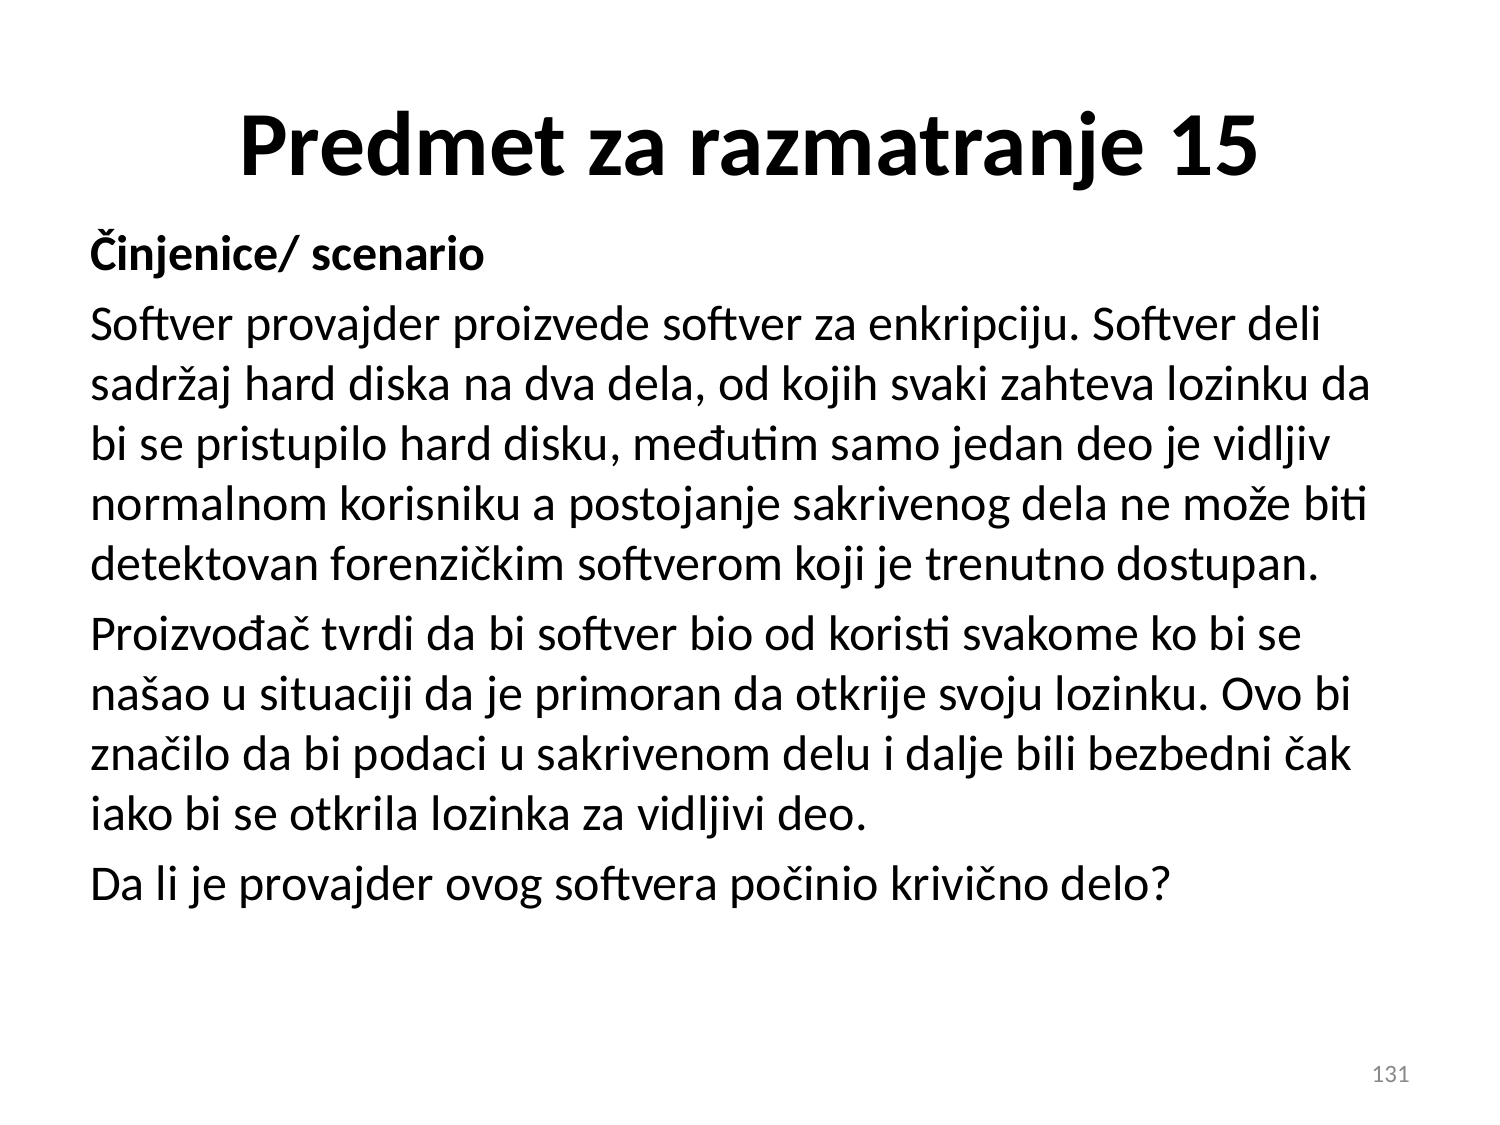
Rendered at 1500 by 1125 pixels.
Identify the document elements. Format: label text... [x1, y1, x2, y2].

title Predmet za razmatranje 15 [74, 44, 1426, 212]
list Činjenice/ scenario Softver provajder proizvede softver za enkripciju. Softver deli sadržaj hard diska na dva dela, od kojih svaki zahteva lozinku da bi se pristupilo hard disku, međutim samo jedan deo je vidljiv normalnom korisniku a postojanje sakrivenog dela ne može biti detektovan forenzičkim softverom koji je trenutno dostupan. Proizvođač tvrdi da bi softver bio od koristi svakome ko bi se našao u situaciji da je primoran da otkrije svoju lozinku. Ovo bi značilo da bi podaci u sakrivenom delu i dalje bili bezbedni čak iako bi se otkrila lozinka za vidljivi deo. Da li je provajder ovog softvera počinio krivično delo? [74, 212, 1426, 956]
slide_number 131 [1074, 1042, 1425, 1103]
